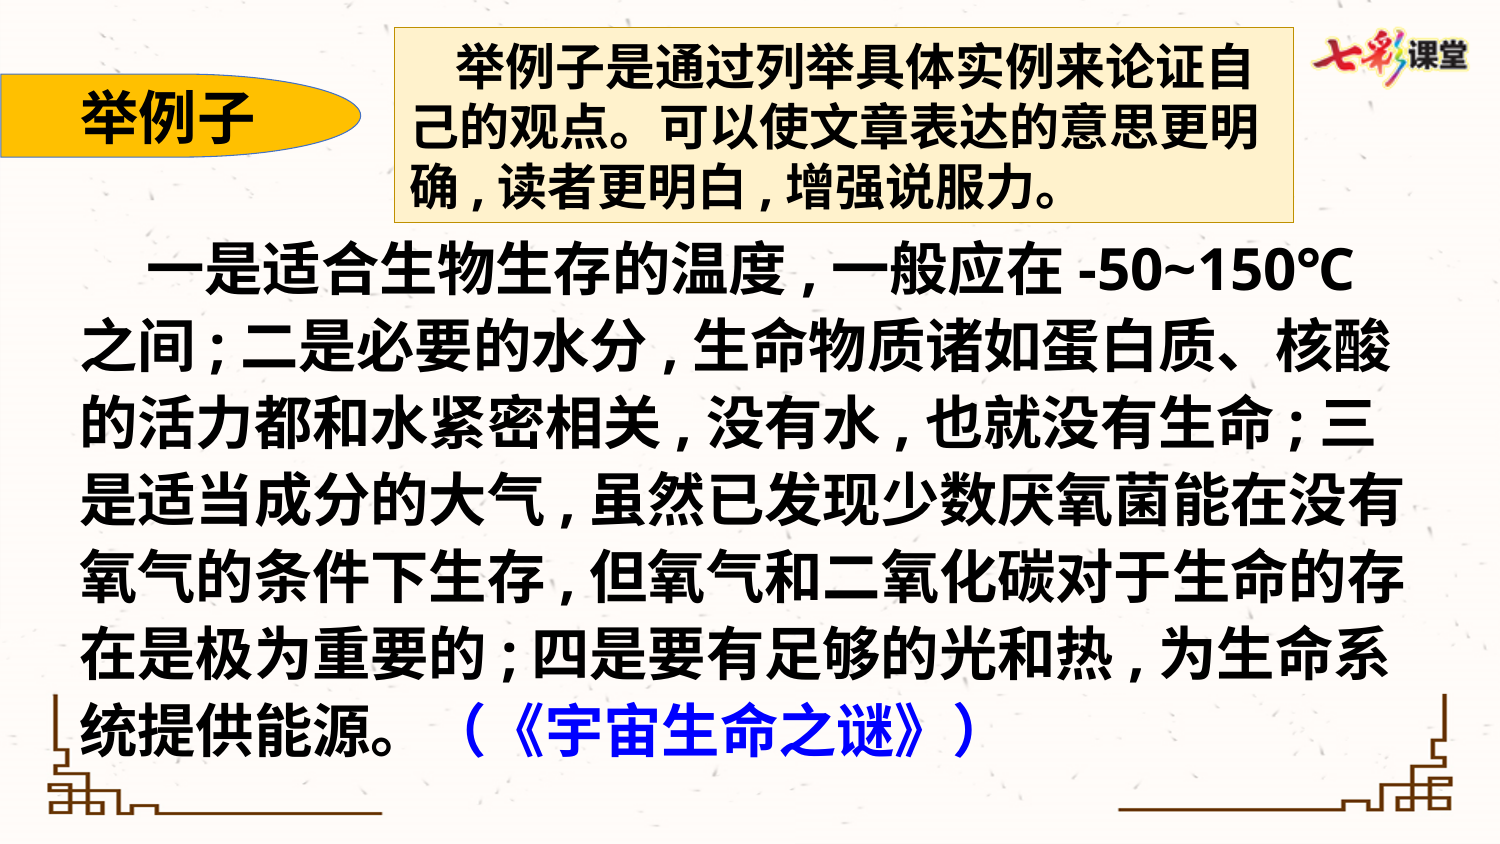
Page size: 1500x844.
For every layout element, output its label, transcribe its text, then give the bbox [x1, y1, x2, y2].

text_box 一是适合生物生存的温度,一般应在-50~150℃之间;二是必要的水分,生命物质诸如蛋白质、核酸的活力都和水紧密相关,没有水,也就没有生命;三是适当成分的大气,虽然已发现少数厌氧菌能在没有氧气的条件下生存,但氧气和二氧化碳对于生命的存在是极为重要的;四是要有足够的光和热,为生命系统提供能源。（《宇宙生命之谜》） [64, 218, 1422, 772]
picture [0, 0, 1500, 844]
text_box 举例子是通过列举具体实例来论证自己的观点。可以使文章表达的意思更明确,读者更明白,增强说服力。 [394, 27, 1294, 223]
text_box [0, 74, 361, 158]
